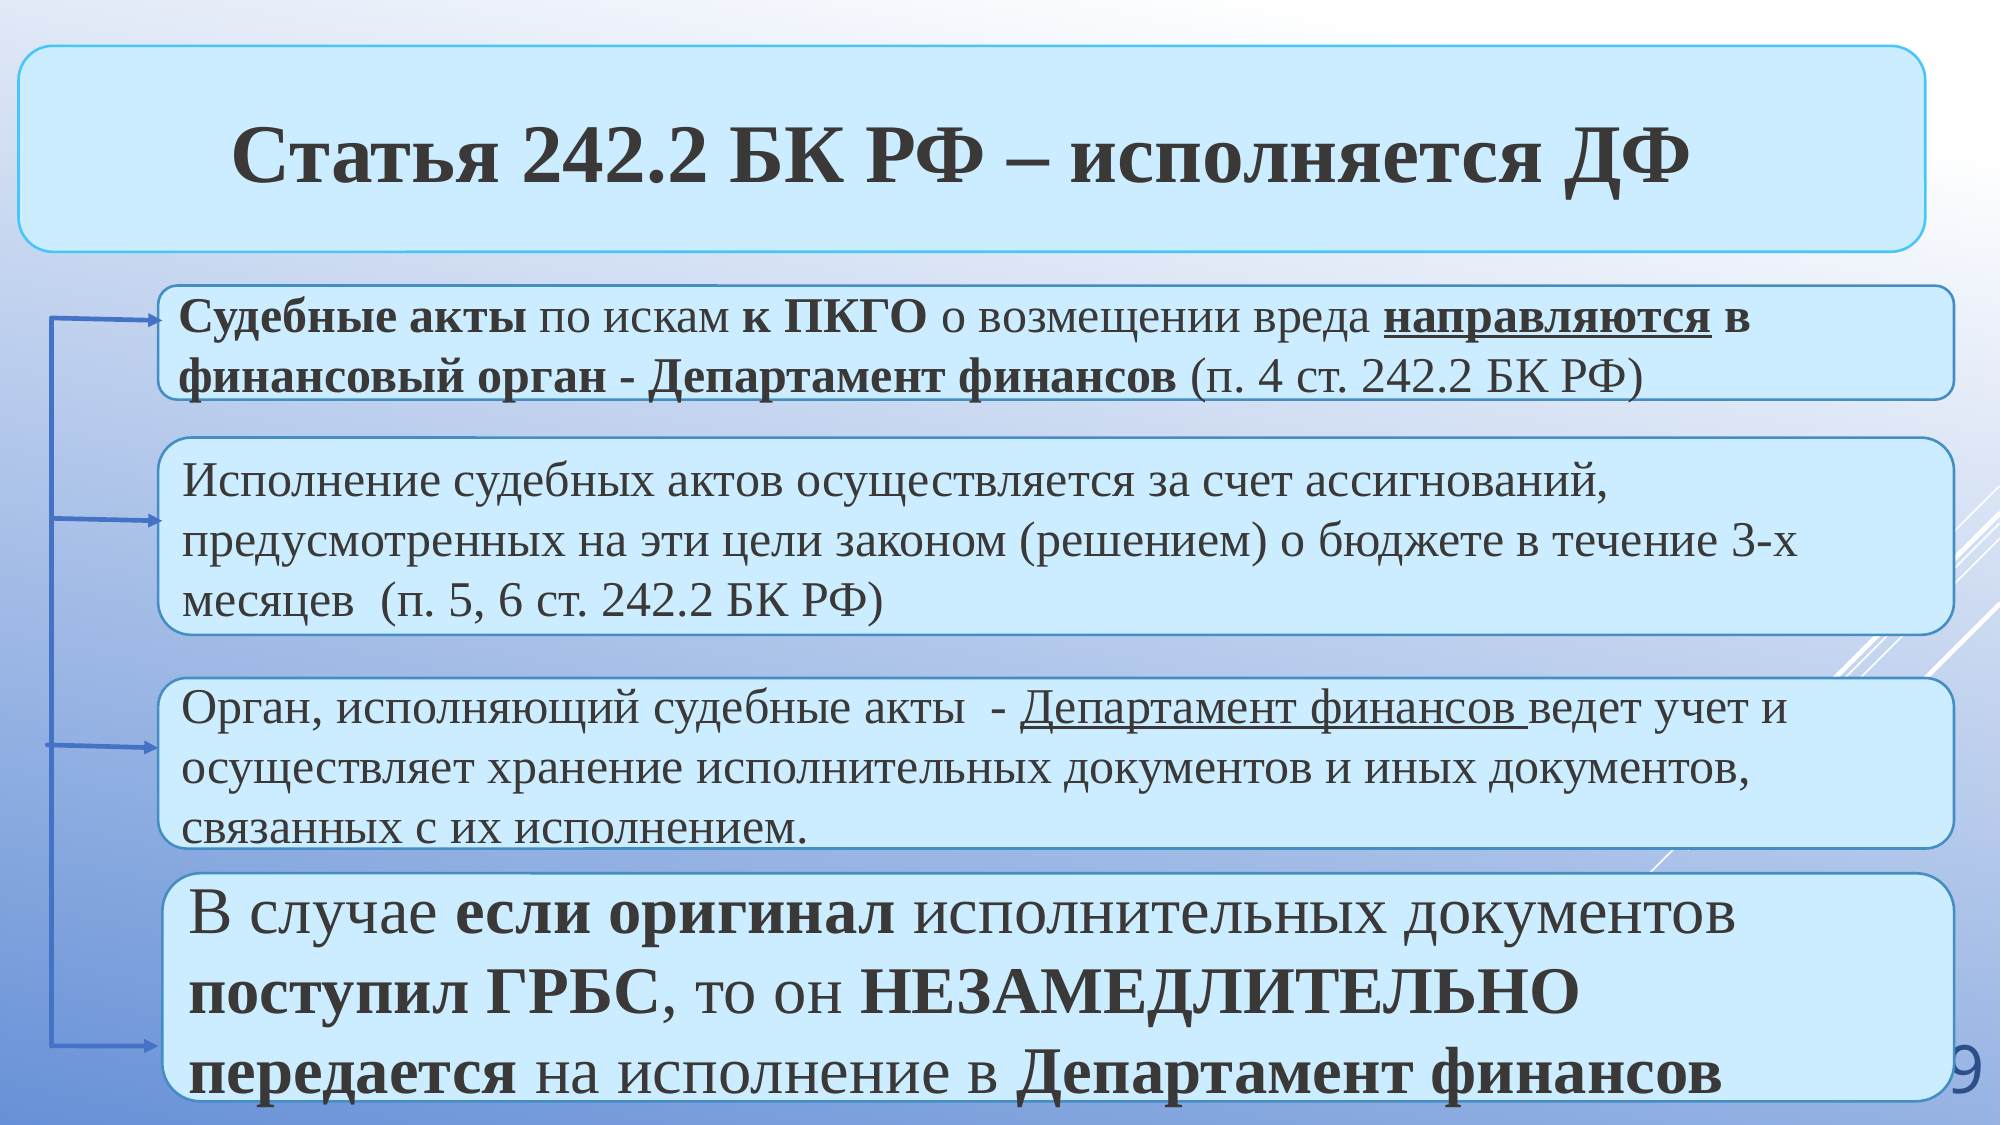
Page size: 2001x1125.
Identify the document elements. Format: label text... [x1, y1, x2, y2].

text_box В случае если оригинал исполнительных документов поступил ГРБС, то он НЕЗАМЕДЛИТЕЛЬНО передается на исполнение в Департамент финансов [160, 871, 1956, 1103]
text_box Судебные акты по искам к ПКГО о возмещении вреда направляются в финансовый орган - Департамент финансов (п. 4 ст. 242.2 БК РФ) [156, 284, 1956, 401]
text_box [51, 518, 163, 522]
text_box Статья 242.2 БК РФ – исполняется ДФ [17, 44, 1927, 254]
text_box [51, 317, 163, 321]
text_box Исполнение судебных актов осуществляется за счет ассигнований, предусмотренных на эти цели законом (решением) о бюджете в течение 3-х месяцев (п. 5, 6 ст. 242.2 БК РФ) [156, 436, 1956, 637]
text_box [46, 744, 159, 749]
text_box Орган, исполняющий судебные акты - Департамент финансов ведет учет и осуществляет хранение исполнительных документов и иных документов, связанных с их исполнением. [156, 676, 1956, 850]
slide_number 9 [1925, 1029, 2000, 1125]
